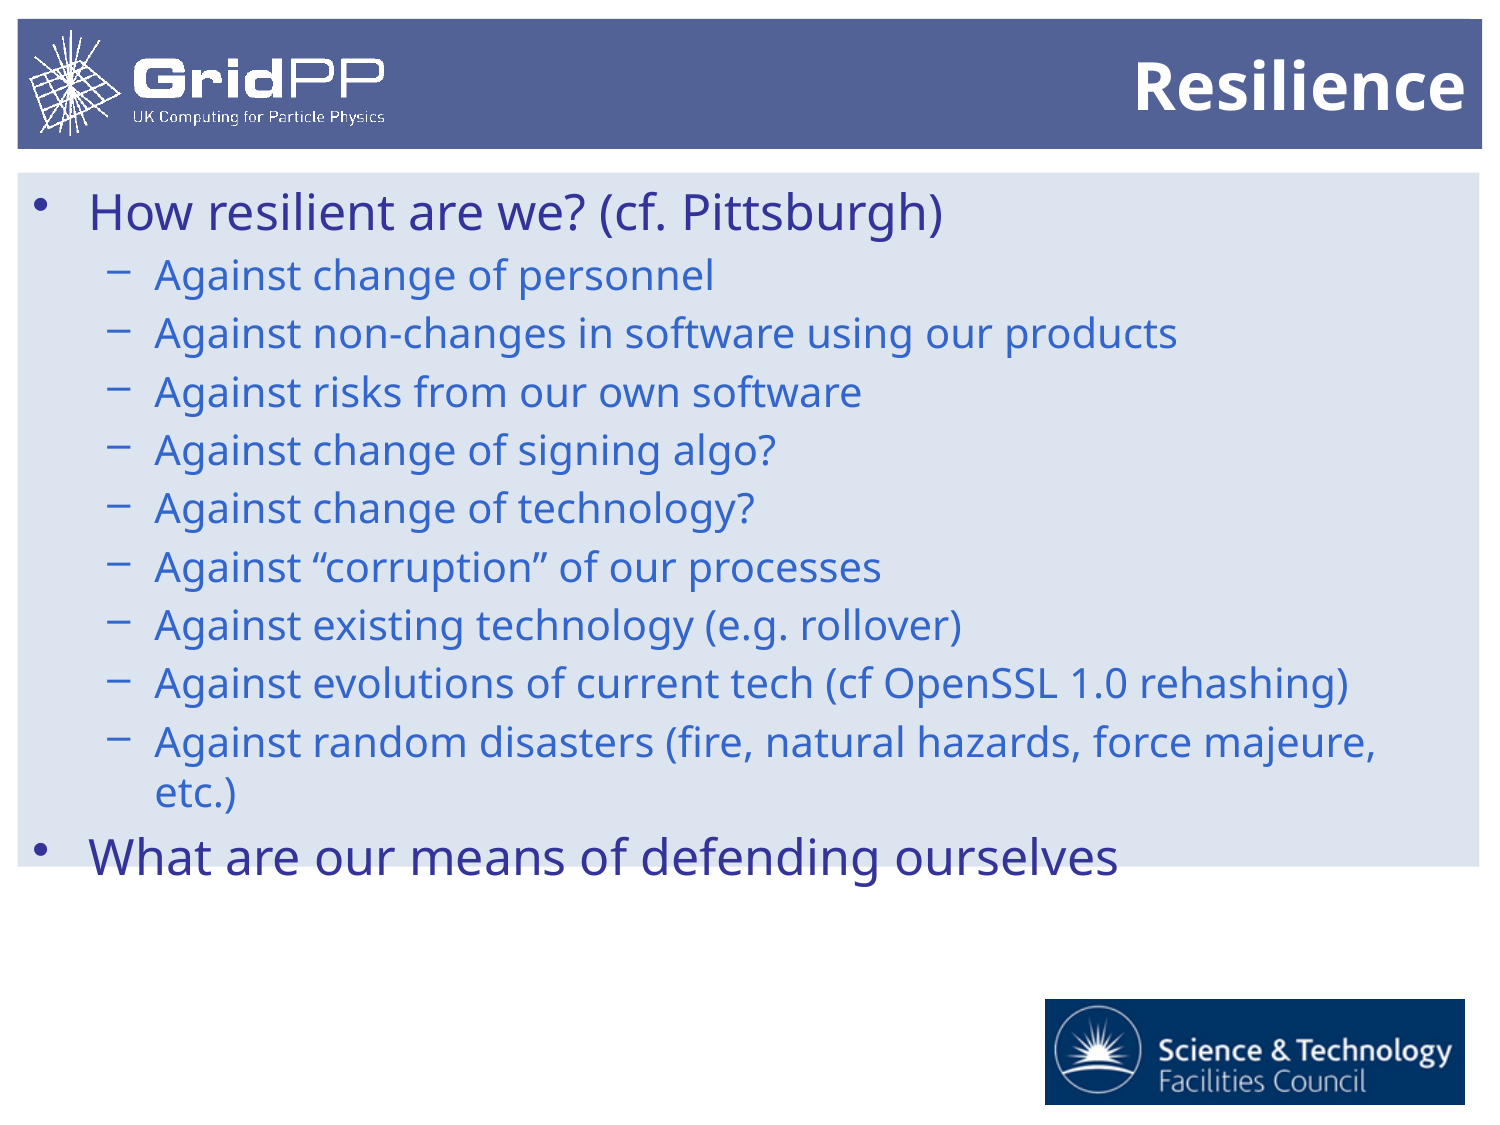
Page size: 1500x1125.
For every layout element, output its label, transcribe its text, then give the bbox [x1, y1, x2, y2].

title Resilience [513, 18, 1483, 150]
picture [1045, 999, 1465, 1105]
picture [29, 30, 384, 136]
list How resilient are we? (cf. Pittsburgh) Against change of personnel Against non-changes in software using our products Against risks from our own software Against change of signing algo? Against change of technology? Against “corruption” of our processes Against existing technology (e.g. rollover) Against evolutions of current tech (cf OpenSSL 1.0 rehashing) Against random disasters (fire, natural hazards, force majeure, etc.) What are our means of defending ourselves [17, 172, 1480, 867]
